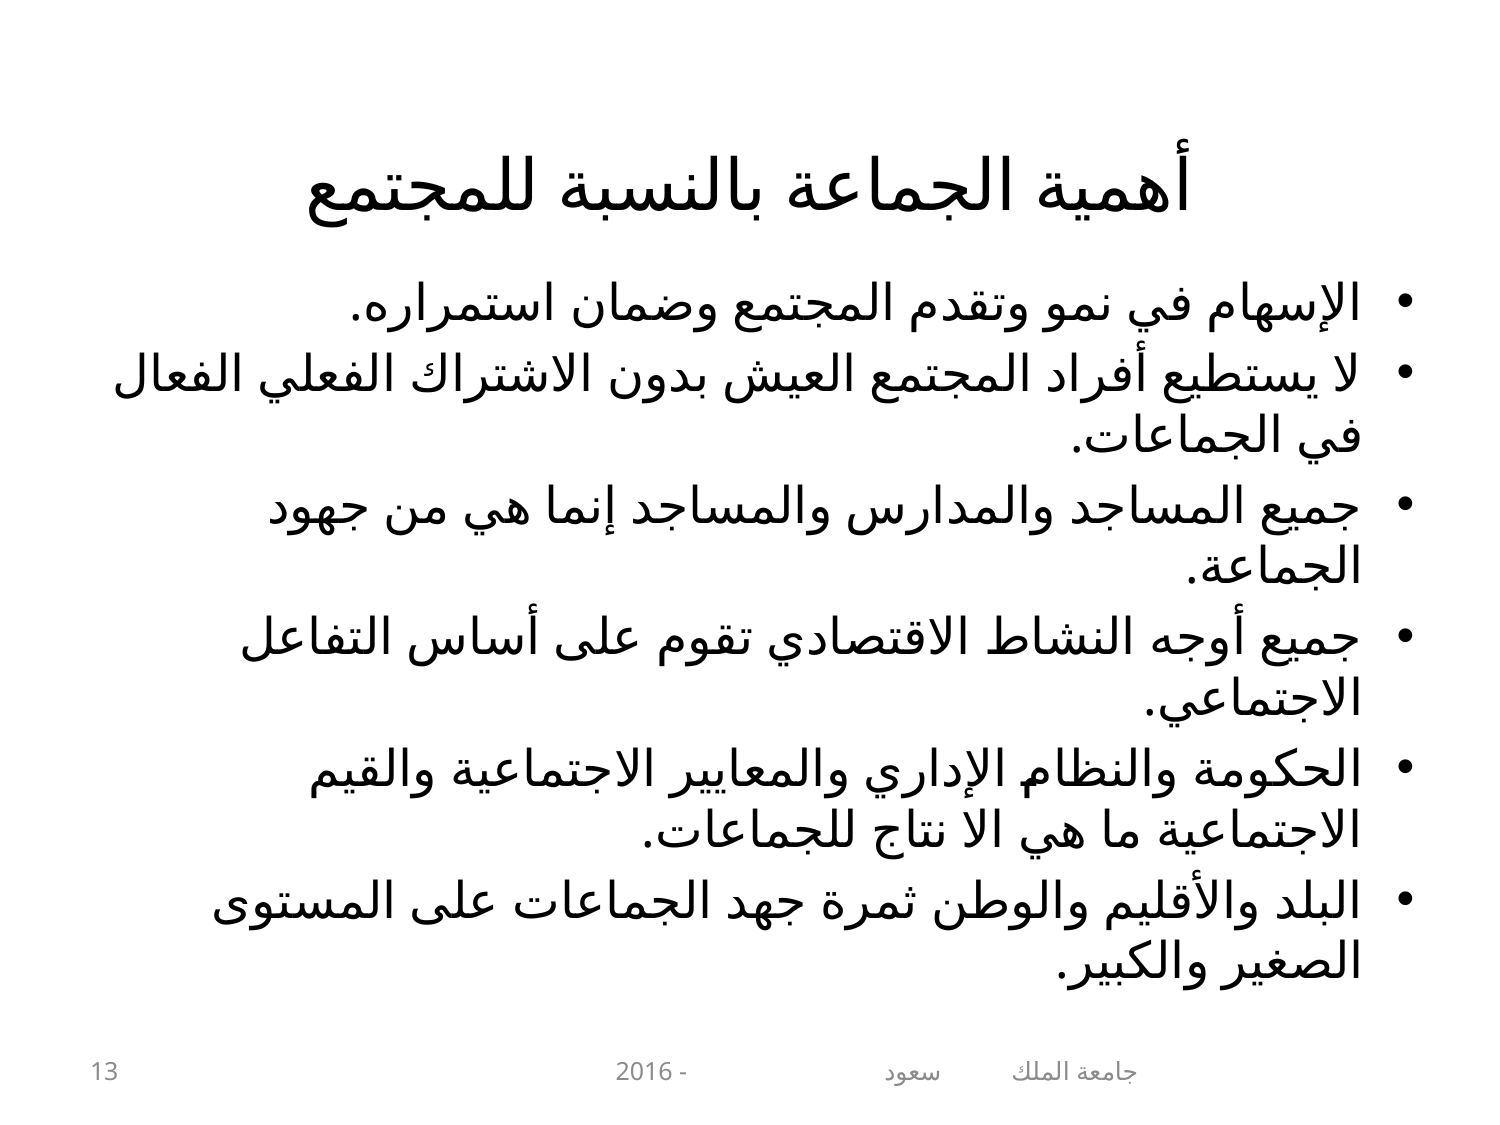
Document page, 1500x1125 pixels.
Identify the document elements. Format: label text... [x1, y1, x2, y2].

footer جامعة الملك سعود - 2016 [512, 1042, 988, 1103]
slide_number 13 [75, 1042, 425, 1103]
title أهمية الجماعة بالنسبة للمجتمع [75, 45, 1425, 233]
list الإسهام في نمو وتقدم المجتمع وضمان استمراره. لا يستطيع أفراد المجتمع العيش بدون الاشتراك الفعلي الفعال في الجماعات. جميع المساجد والمدارس والمساجد إنما هي من جهود الجماعة. جميع أوجه النشاط الاقتصادي تقوم على أساس التفاعل الاجتماعي. الحكومة والنظام الإداري والمعايير الاجتماعية والقيم الاجتماعية ما هي الا نتاج للجماعات. البلد والأقليم والوطن ثمرة جهد الجماعات على المستوى الصغير والكبير. [75, 262, 1425, 1005]
